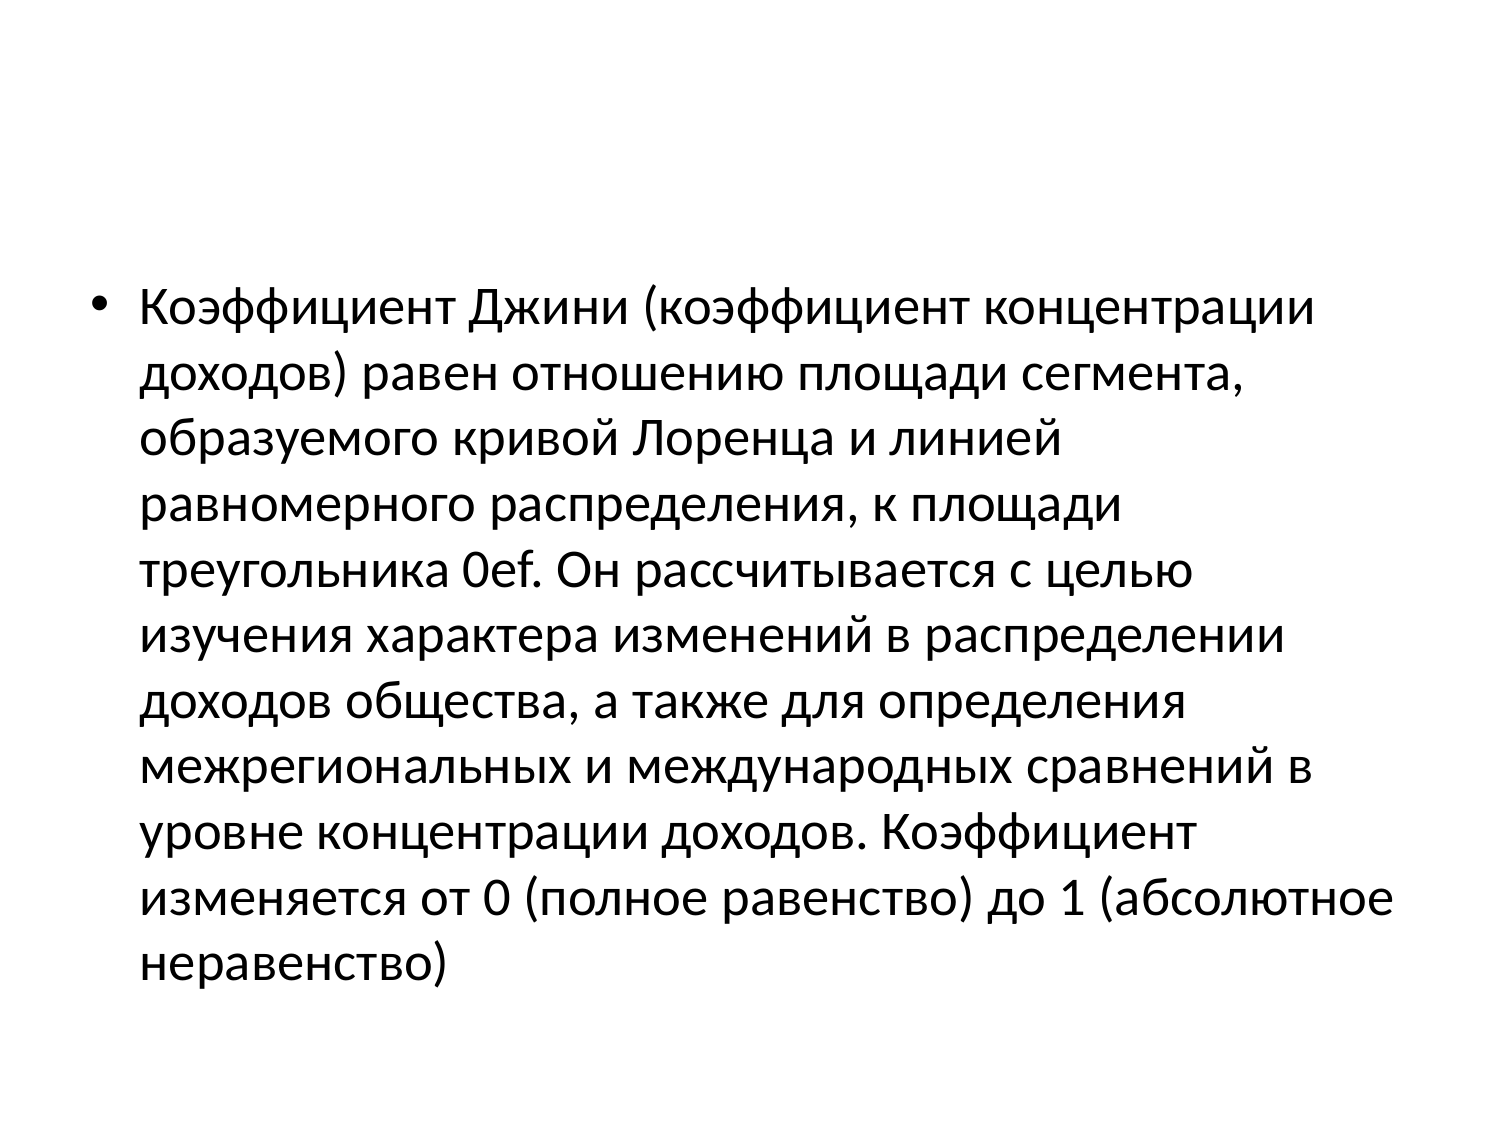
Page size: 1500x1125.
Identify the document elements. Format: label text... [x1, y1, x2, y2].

list Коэффициент Джини (коэффициент концентрации доходов) равен отношению площади сегмента, образуемого кривой Лоренца и линией равномерного распределения, к площади треугольника 0ef. Он рассчитывается с целью изучения характера изменений в распределении доходов общества, а также для определения межрегиональных и международных сравнений в уровне концентрации доходов. Коэффициент изменяется от 0 (полное равенство) до 1 (абсолютное неравенство) [75, 262, 1425, 1005]
